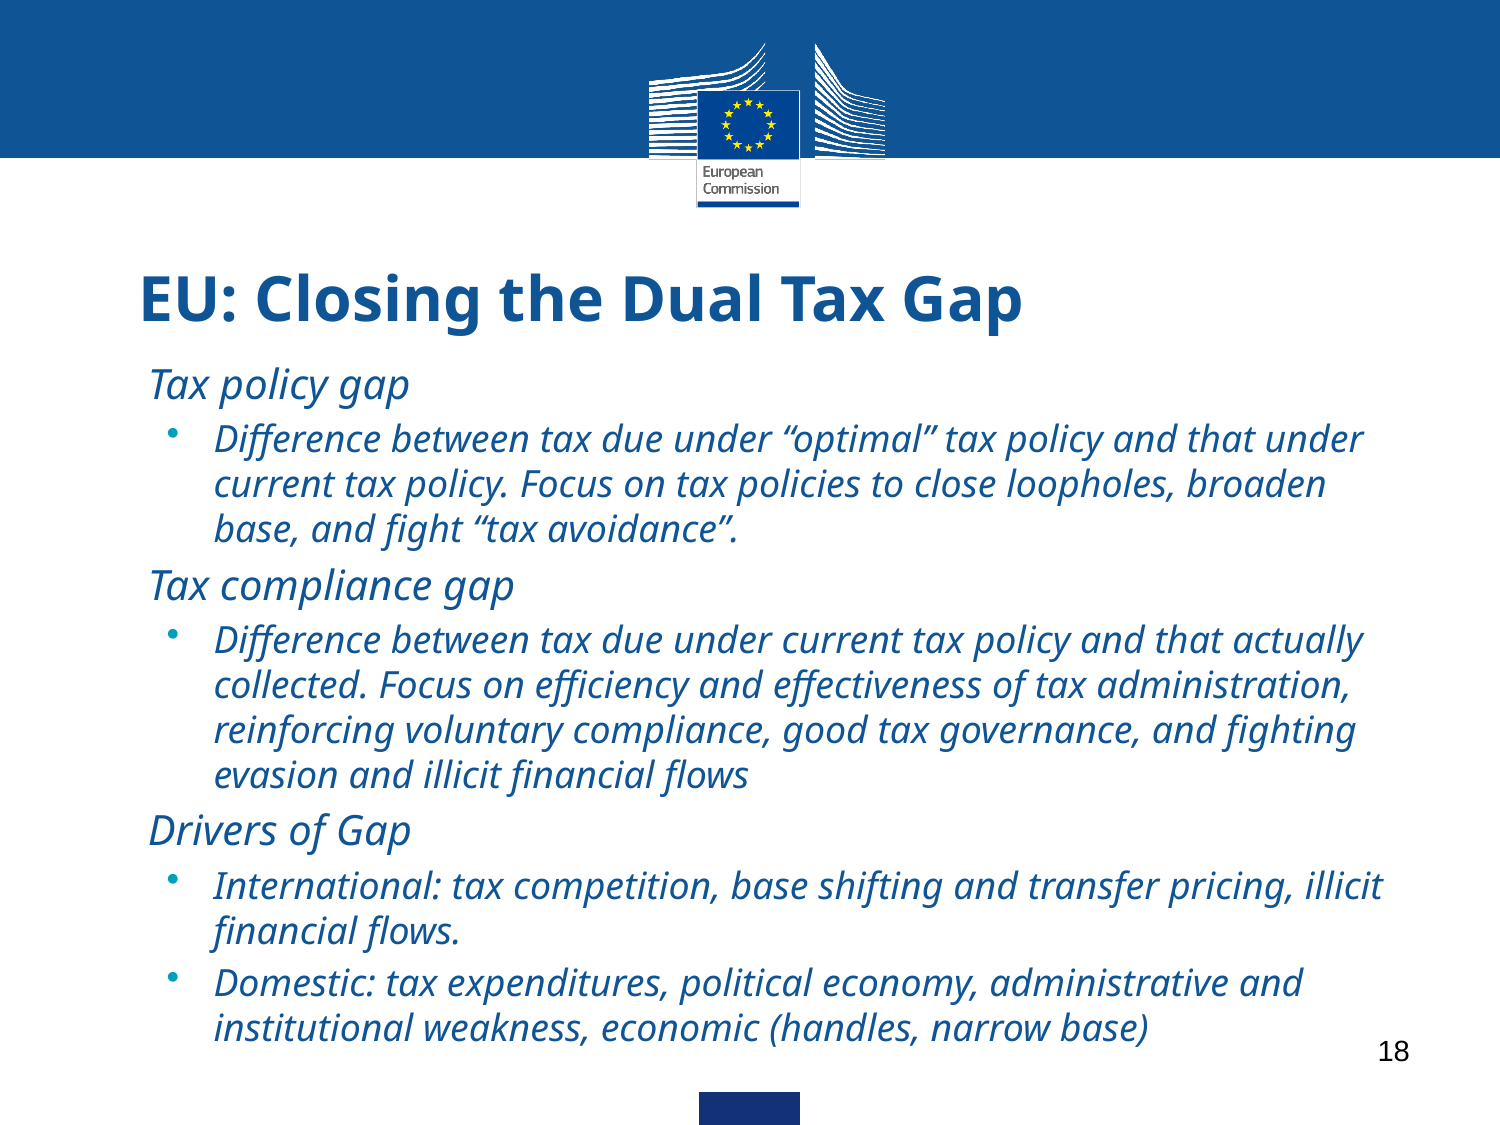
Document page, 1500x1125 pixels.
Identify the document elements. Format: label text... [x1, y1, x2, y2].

title EU: Closing the Dual Tax Gap [64, 219, 1415, 374]
list Tax policy gap Difference between tax due under “optimal” tax policy and that under current tax policy. Focus on tax policies to close loopholes, broaden base, and fight “tax avoidance”. Tax compliance gap Difference between tax due under current tax policy and that actually collected. Focus on efficiency and effectiveness of tax administration, reinforcing voluntary compliance, good tax governance, and fighting evasion and illicit financial flows Drivers of Gap International: tax competition, base shifting and transfer pricing, illicit financial flows. Domestic: tax expenditures, political economy, administrative and institutional weakness, economic (handles, narrow base) [76, 349, 1427, 929]
picture [649, 42, 885, 208]
slide_number 18 [1074, 1024, 1425, 1103]
